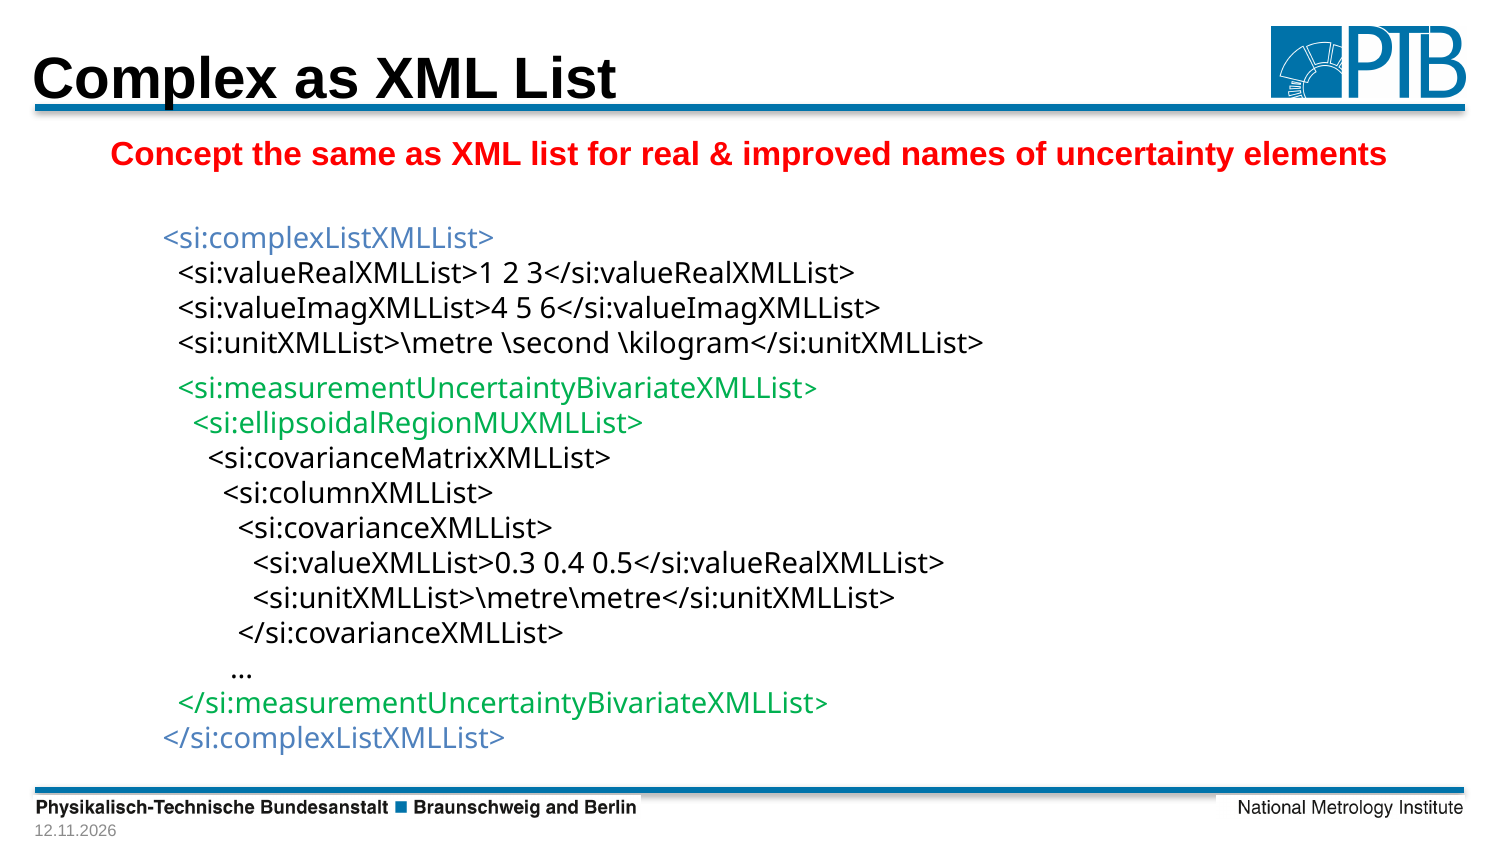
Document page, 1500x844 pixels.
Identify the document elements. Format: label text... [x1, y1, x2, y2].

text_box <si:complexListXMLList> <si:valueRealXMLList>1 2 3</si:valueRealXMLList> <si:valueImagXMLList>4 5 6</si:valueImagXMLList> <si:unitXMLList>\metre \second \kilogram</si:unitXMLList> <si:measurementUncertaintyBivariateXMLList> <si:ellipsoidalRegionMUXMLList> <si:covarianceMatrixXMLList> <si:columnXMLList> <si:covarianceXMLList> <si:valueXMLList>0.3 0.4 0.5</si:valueRealXMLList> <si:unitXMLList>\metre\metre</si:unitXMLList> </si:covarianceXMLList> ... </si:measurementUncertaintyBivariateXMLList> </si:complexListXMLList> [147, 212, 1081, 762]
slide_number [19, 815, 669, 844]
list Concept the same as XML list for real & improved names of uncertainty elements [77, 124, 1423, 208]
title Complex as XML List [17, 26, 1459, 123]
picture [33, 795, 641, 815]
picture [1216, 795, 1465, 819]
picture [1459, 80, 1467, 98]
picture [1459, 26, 1467, 75]
